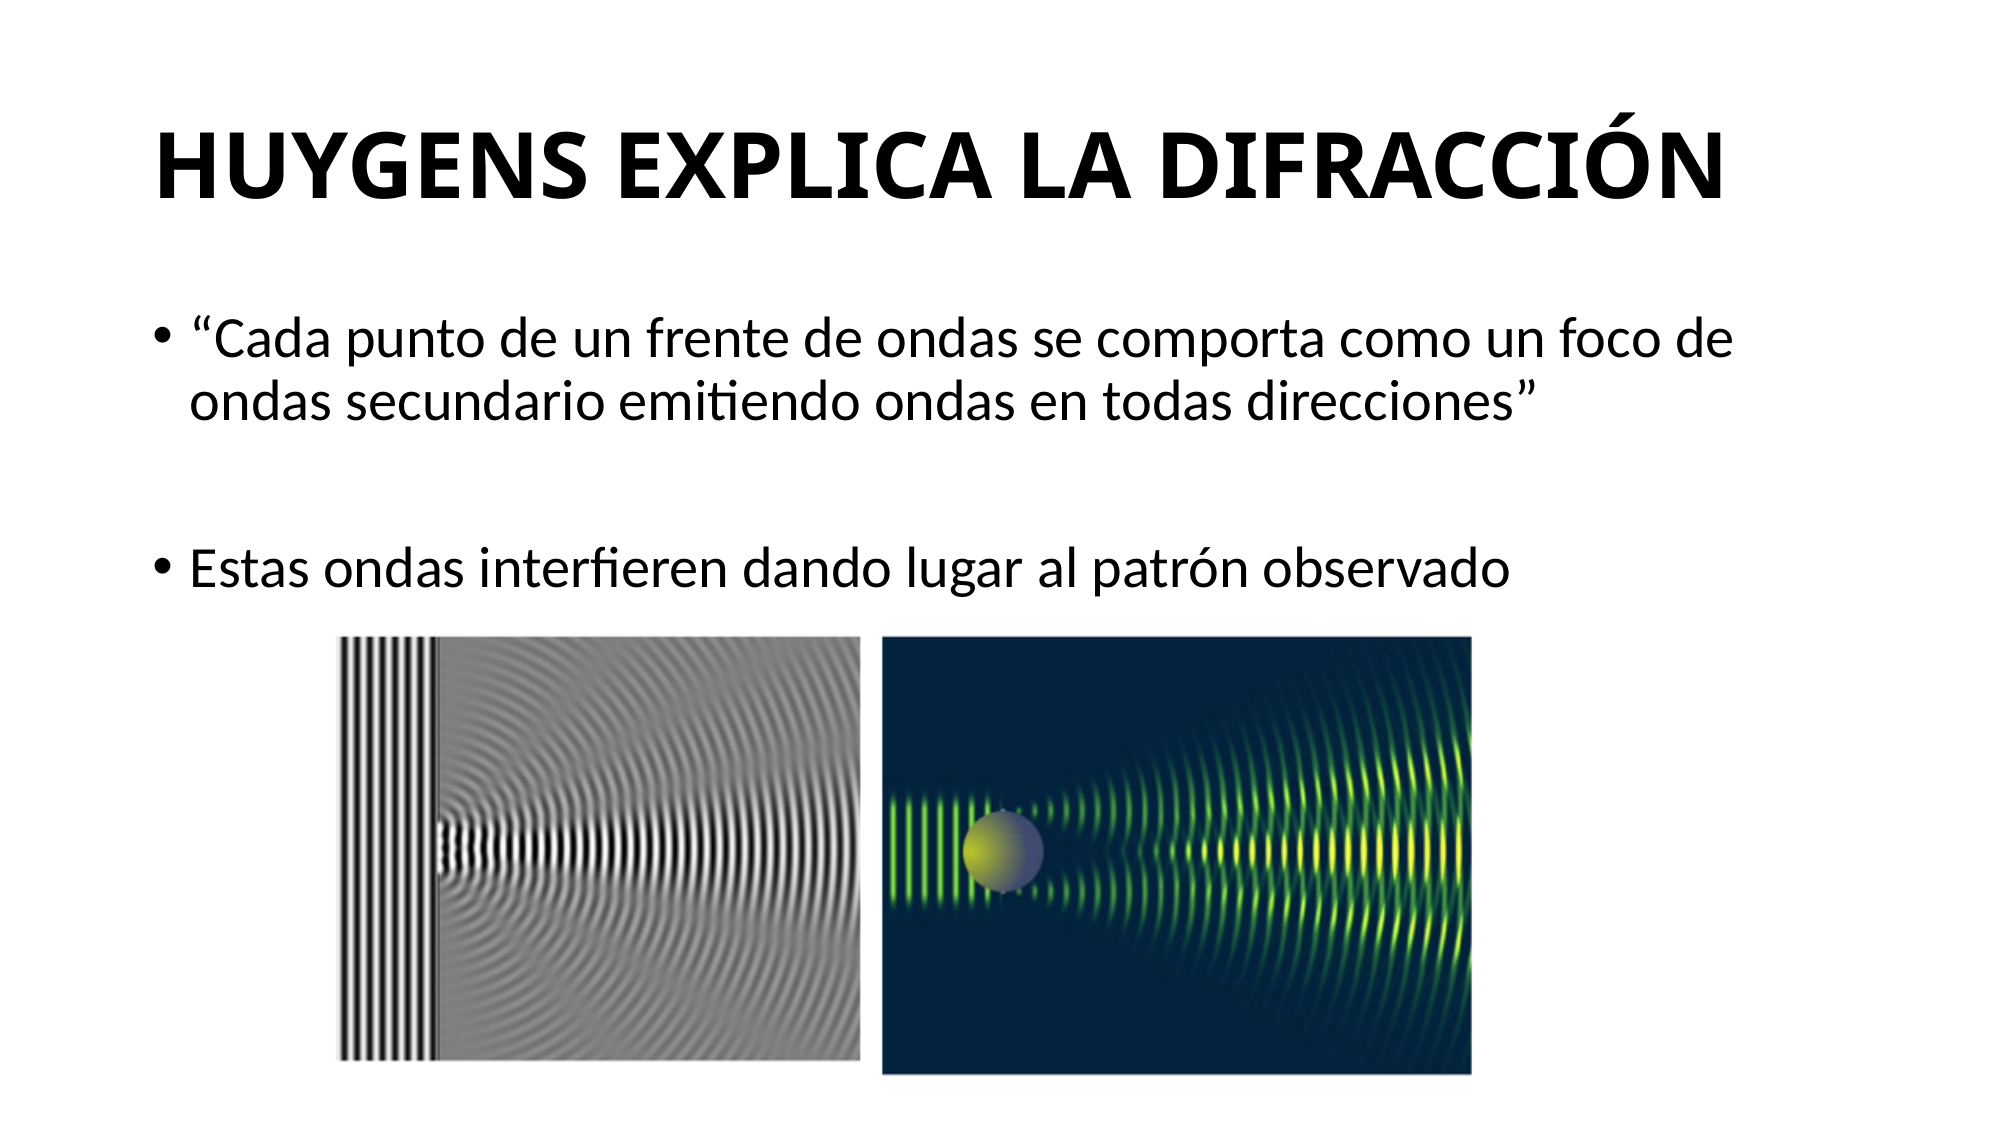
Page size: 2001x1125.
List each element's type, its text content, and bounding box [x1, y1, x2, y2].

picture [332, 631, 1508, 1093]
title HUYGENS EXPLICA LA DIFRACCIÓN [137, 59, 1863, 278]
list “Cada punto de un frente de ondas se comporta como un foco de ondas secundario emitiendo ondas en todas direcciones” Estas ondas interfieren dando lugar al patrón observado [137, 299, 1863, 1014]
